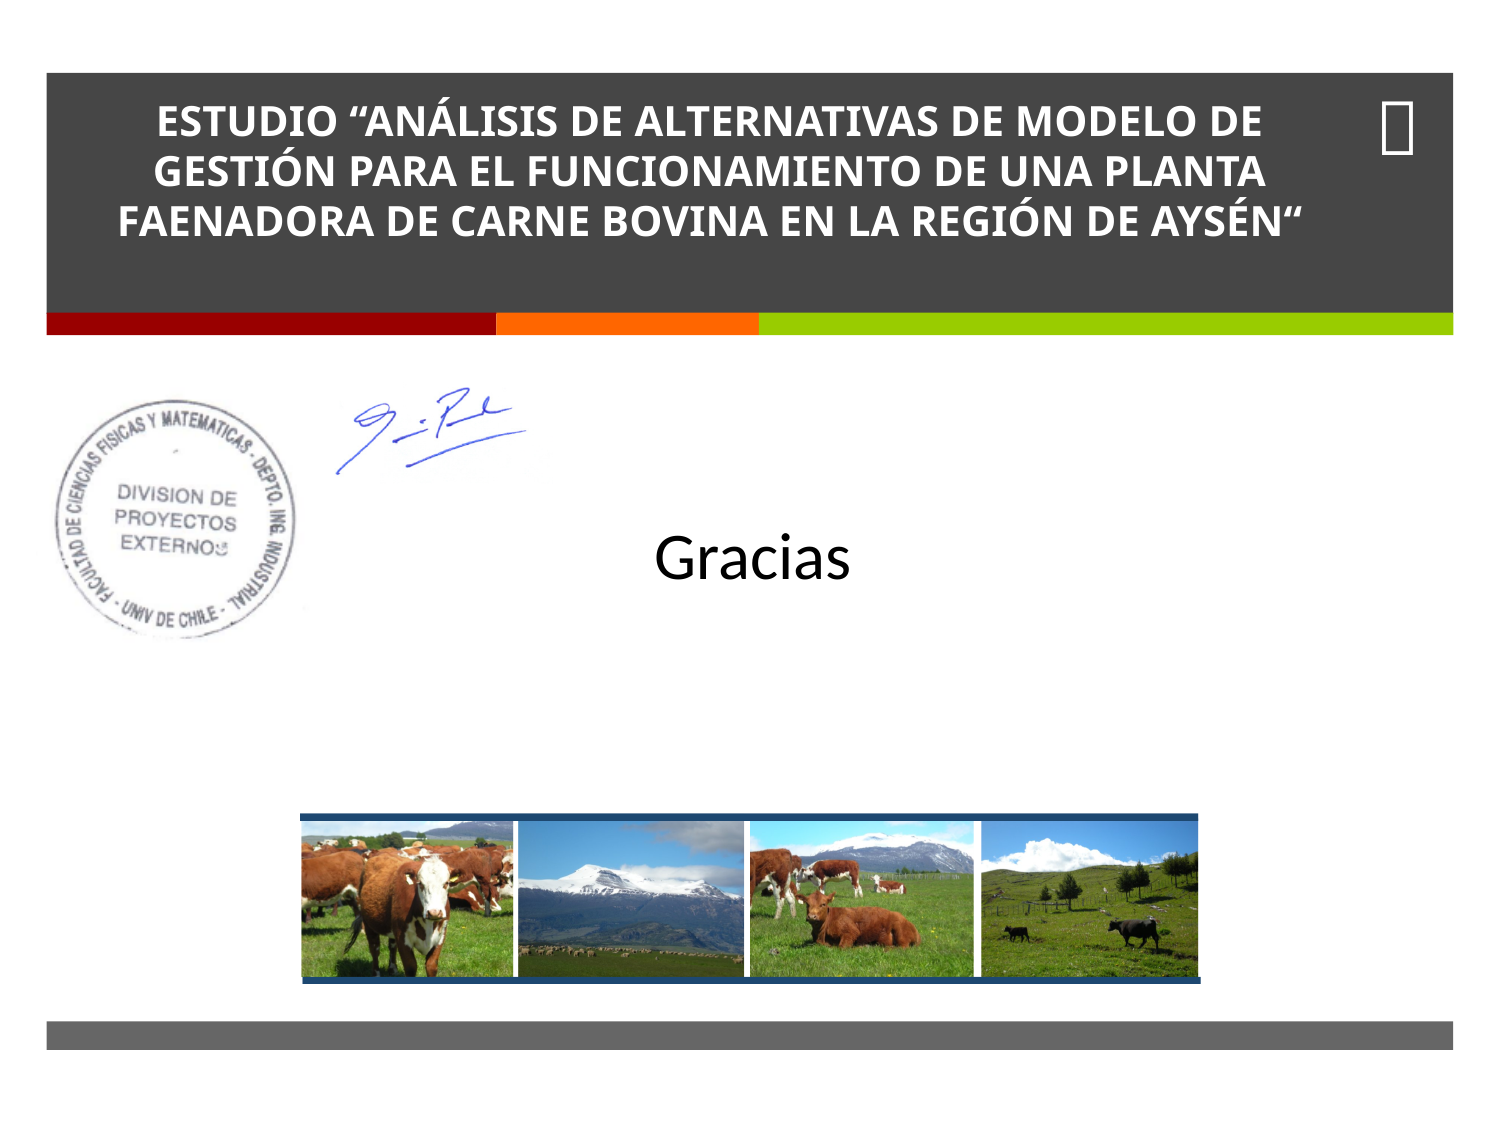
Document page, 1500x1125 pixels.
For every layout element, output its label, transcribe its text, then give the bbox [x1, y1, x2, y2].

subtitle Gracias [318, 505, 1390, 586]
title ESTUDIO “ANÁLISIS DE ALTERNATIVAS DE MODELO DE GESTIÓN PARA EL FUNCIONAMIENTO DE UNA PLANTA FAENADORA DE CARNE BOVINA EN LA REGIÓN DE AYSÉN“ [69, 73, 1351, 253]
picture [35, 375, 554, 662]
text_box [284, 736, 1216, 998]
